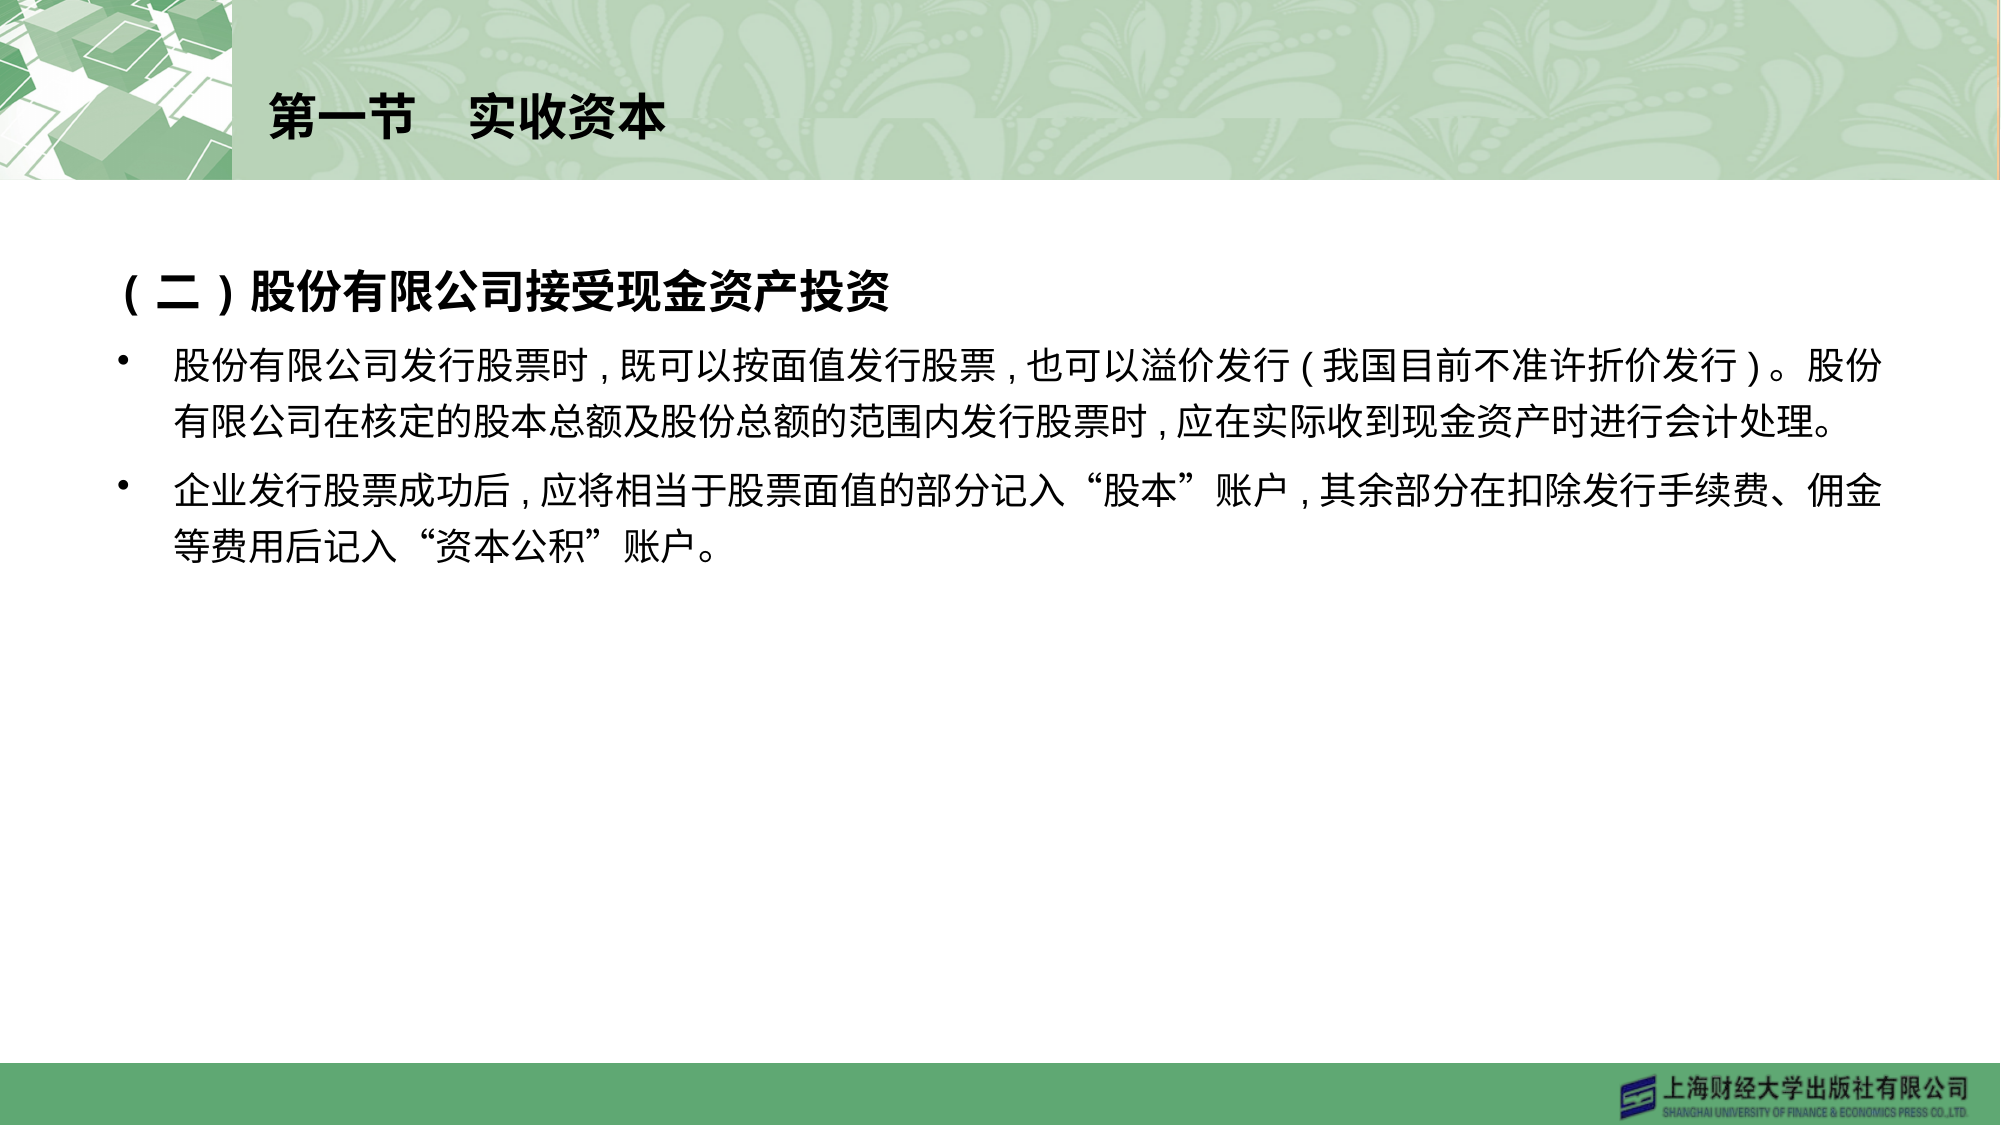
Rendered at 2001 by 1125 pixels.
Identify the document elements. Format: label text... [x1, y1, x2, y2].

picture [0, 0, 2001, 1125]
title 第一节 实收资本 [252, 64, 1609, 168]
list (二)股份有限公司接受现金资产投资 股份有限公司发行股票时,既可以按面值发行股票,也可以溢价发行(我国目前不准许折价发行)。股份有限公司在核定的股本总额及股份总额的范围内发行股票时,应在实际收到现金资产时进行会计处理。 企业发行股票成功后,应将相当于股票面值的部分记入“股本”账户,其余部分在扣除发行手续费、佣金等费用后记入“资本公积”账户。 [102, 241, 1898, 1065]
